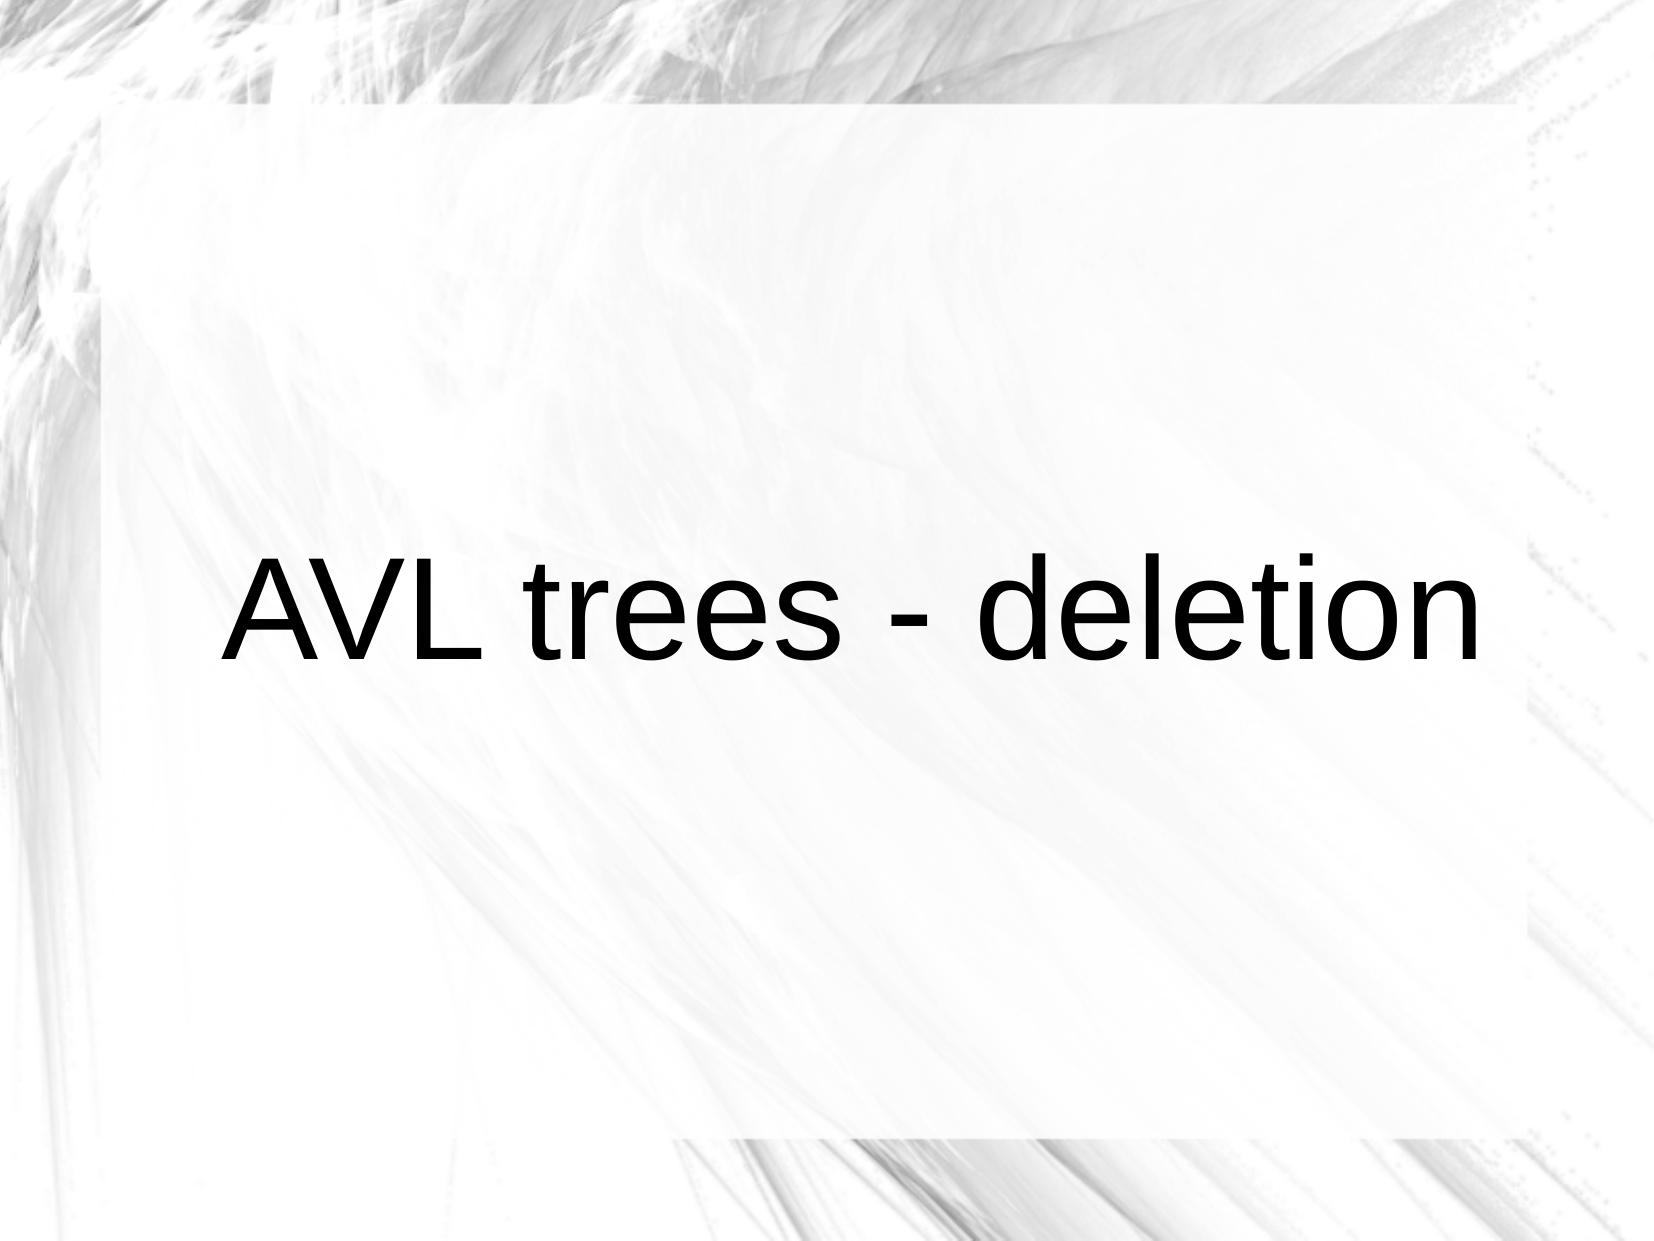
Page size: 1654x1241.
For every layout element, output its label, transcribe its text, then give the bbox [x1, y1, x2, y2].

list AVL trees - deletion [118, 319, 1571, 1109]
picture [0, 0, 1654, 1241]
